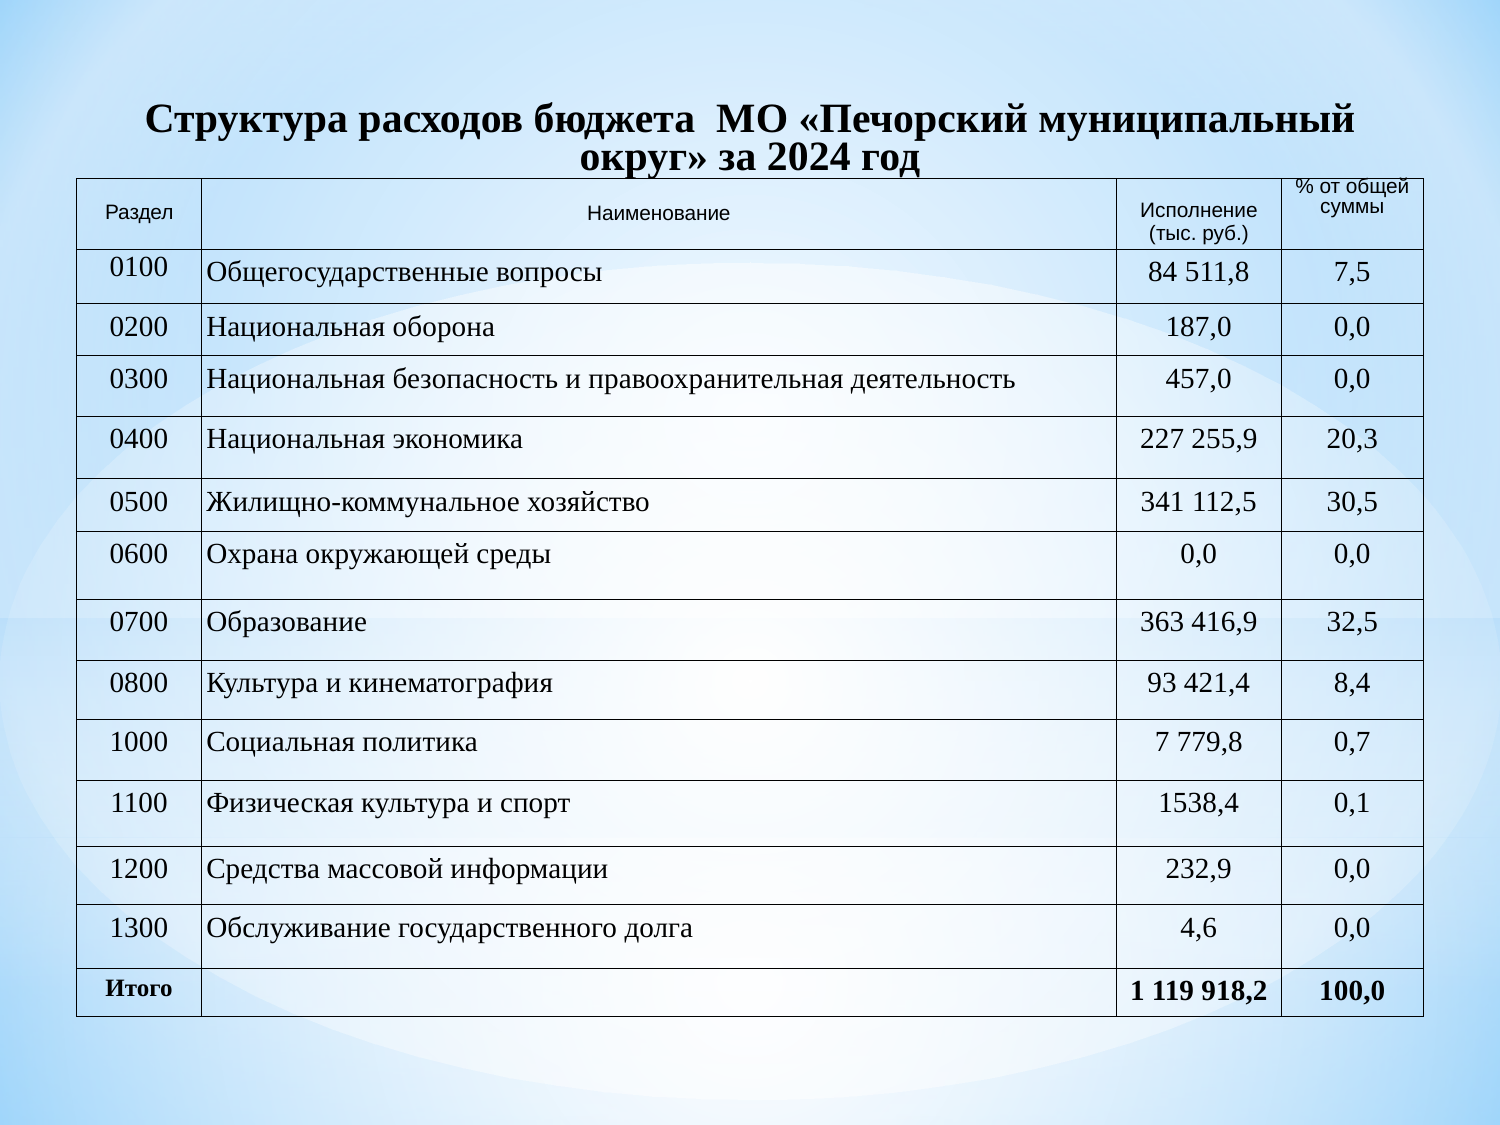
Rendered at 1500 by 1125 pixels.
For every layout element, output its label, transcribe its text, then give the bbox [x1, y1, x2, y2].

table_cell Жилищно-коммунальное хозяйство [202, 479, 1116, 531]
table_cell 227 255,9 [1117, 417, 1281, 478]
table_cell 7,5 [1282, 250, 1423, 303]
table_cell Обслуживание государственного долга [202, 905, 1116, 968]
table_cell Раздел [77, 179, 201, 249]
table_cell 0700 [77, 600, 201, 660]
table_cell Средства массовой информации [202, 847, 1116, 904]
table_cell Образование [202, 600, 1116, 660]
table_cell 1200 [77, 847, 201, 904]
table_cell 187,0 [1117, 304, 1281, 355]
table_cell 0,0 [1282, 905, 1423, 968]
table_cell 7 779,8 [1117, 720, 1281, 780]
table_cell 30,5 [1282, 479, 1423, 531]
table_cell [202, 969, 1116, 1016]
table_cell 0100 [77, 250, 201, 303]
table_cell 1538,4 [1117, 781, 1281, 846]
table_cell 0800 [77, 661, 201, 719]
table_cell 0300 [77, 356, 201, 416]
table_cell 232,9 [1117, 847, 1281, 904]
table_cell 457,0 [1117, 356, 1281, 416]
table_cell 20,3 [1282, 417, 1423, 478]
table_cell 1100 [77, 781, 201, 846]
table_header Структура расходов бюджета МО «Печорский муниципальный округ» за 2024 год [77, 102, 1423, 178]
table_cell 363 416,9 [1117, 600, 1281, 660]
table_cell 0,0 [1117, 532, 1281, 599]
table_cell 0,0 [1282, 356, 1423, 416]
table_cell 32,5 [1282, 600, 1423, 660]
table_cell Национальная безопасность и правоохранительная деятельность [202, 356, 1116, 416]
table_cell 341 112,5 [1117, 479, 1281, 531]
table_cell Физическая культура и спорт [202, 781, 1116, 846]
table_cell 0400 [77, 417, 201, 478]
table_cell 100,0 [1282, 969, 1423, 1016]
table_cell % от общей суммы [1282, 179, 1423, 249]
table_cell Исполнение (тыс. руб.) [1117, 179, 1281, 249]
table_cell 1 119 918,2 [1117, 969, 1281, 1016]
table_cell Культура и кинематография [202, 661, 1116, 719]
table_cell Наименование [202, 179, 1116, 249]
table_cell 93 421,4 [1117, 661, 1281, 719]
table_cell 0,7 [1282, 720, 1423, 780]
table_cell 0,0 [1282, 847, 1423, 904]
table_cell Итого [77, 969, 201, 1016]
table_cell 0600 [77, 532, 201, 599]
table_cell 0,0 [1282, 532, 1423, 599]
table_cell 4,6 [1117, 905, 1281, 968]
table_cell Национальная оборона [202, 304, 1116, 355]
table_cell Социальная политика [202, 720, 1116, 780]
table_cell 0,0 [1282, 304, 1423, 355]
table_cell 8,4 [1282, 661, 1423, 719]
table_cell Национальная экономика [202, 417, 1116, 478]
table_cell Охрана окружающей среды [202, 532, 1116, 599]
table_cell 1300 [77, 905, 201, 968]
table_cell 0500 [77, 479, 201, 531]
table_cell 84 511,8 [1117, 250, 1281, 303]
table_cell 0200 [77, 304, 201, 355]
table_cell 1000 [77, 720, 201, 780]
table_cell Общегосударственные вопросы [202, 250, 1116, 303]
table_cell 0,1 [1282, 781, 1423, 846]
